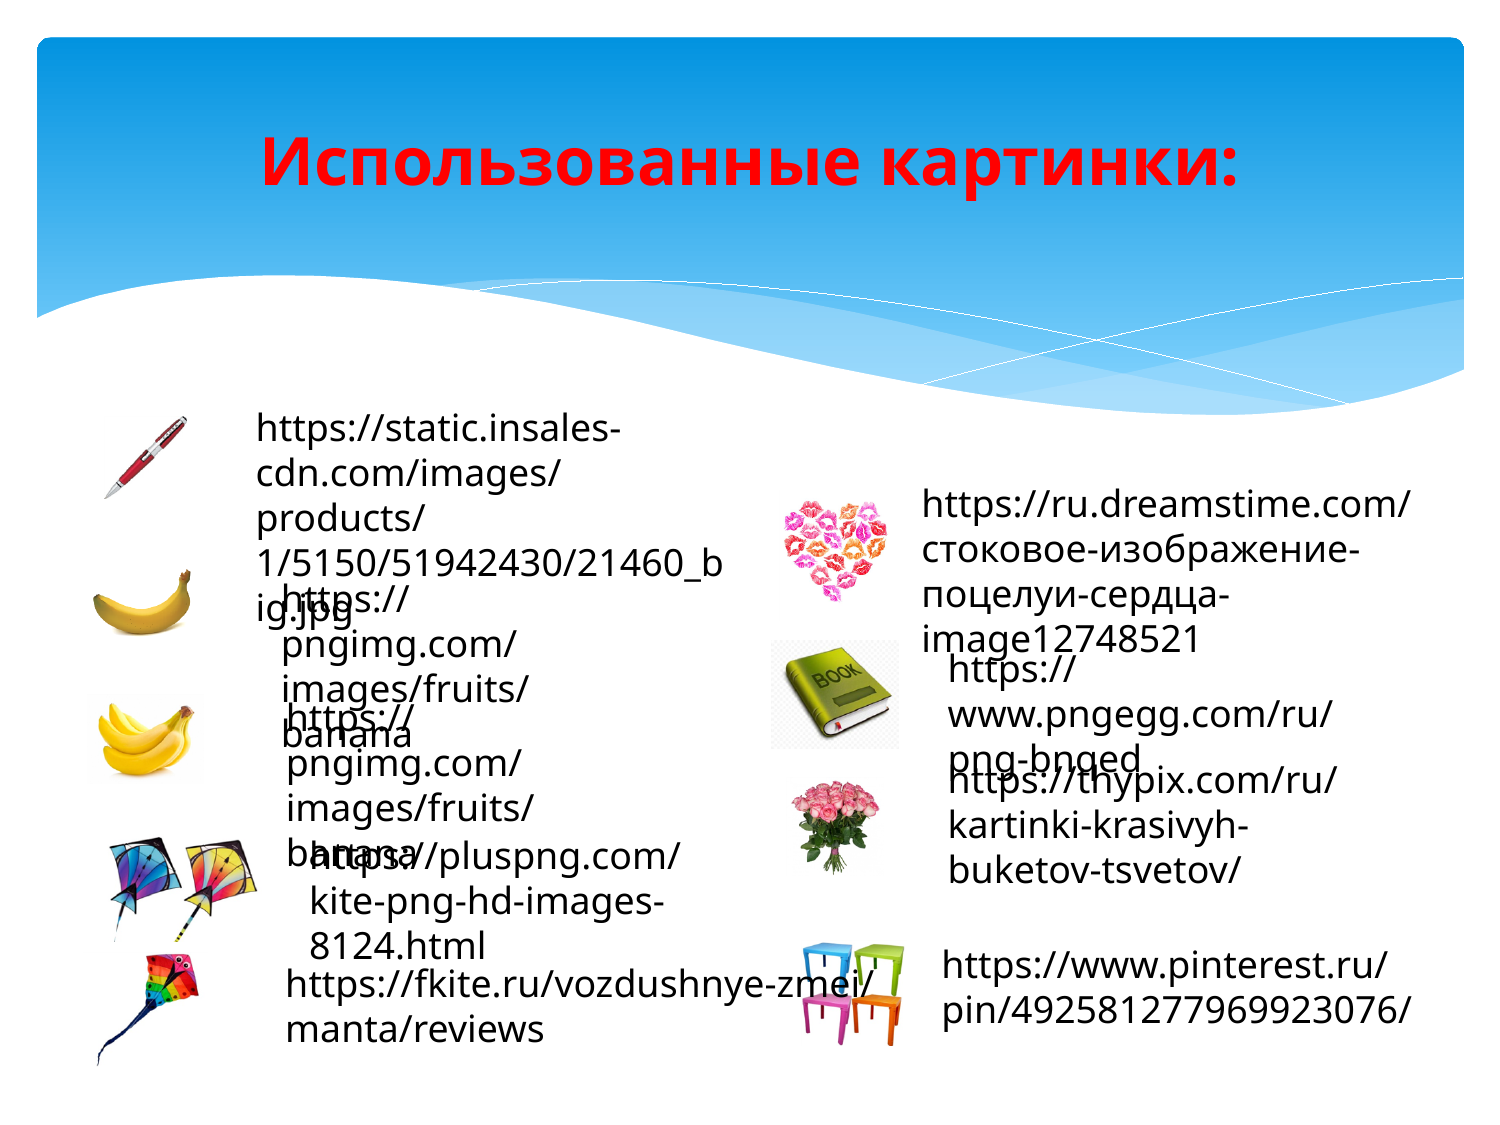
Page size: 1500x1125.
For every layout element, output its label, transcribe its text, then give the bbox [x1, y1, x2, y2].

picture [779, 490, 890, 621]
picture [83, 952, 208, 1067]
text_box https://static.insales-cdn.com/images/products/1/5150/51942430/21460_big.jpg [240, 396, 744, 637]
text_box https://thypix.com/ru/kartinki-krasivyh-buketov-tsvetov/ [933, 748, 1405, 899]
picture [785, 777, 884, 876]
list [104, 416, 187, 499]
text_box https://pngimg.com/images/fruits/banana [266, 637, 665, 763]
picture [83, 560, 200, 638]
picture [770, 640, 900, 749]
title Использованные картинки: [75, 55, 1425, 261]
text_box https://www.pngegg.com/ru/png-bnqed [932, 637, 1393, 788]
text_box https://ru.dreamstime.com/стоковое-изображение-поцелуи-сердца-image12748521 [906, 472, 1471, 668]
text_box https://pluspng.com/kite-png-hd-images-8124.html [294, 824, 726, 975]
picture [801, 940, 908, 1046]
picture [93, 824, 270, 943]
text_box https://pngimg.com/images/fruits/banana [271, 763, 656, 881]
picture [87, 694, 204, 785]
text_box https://www.pinterest.ru/pin/492581277969923076/ [926, 934, 1444, 1039]
text_box https://fkite.ru/vozdushnye-zmei/manta/reviews [270, 952, 1021, 1058]
